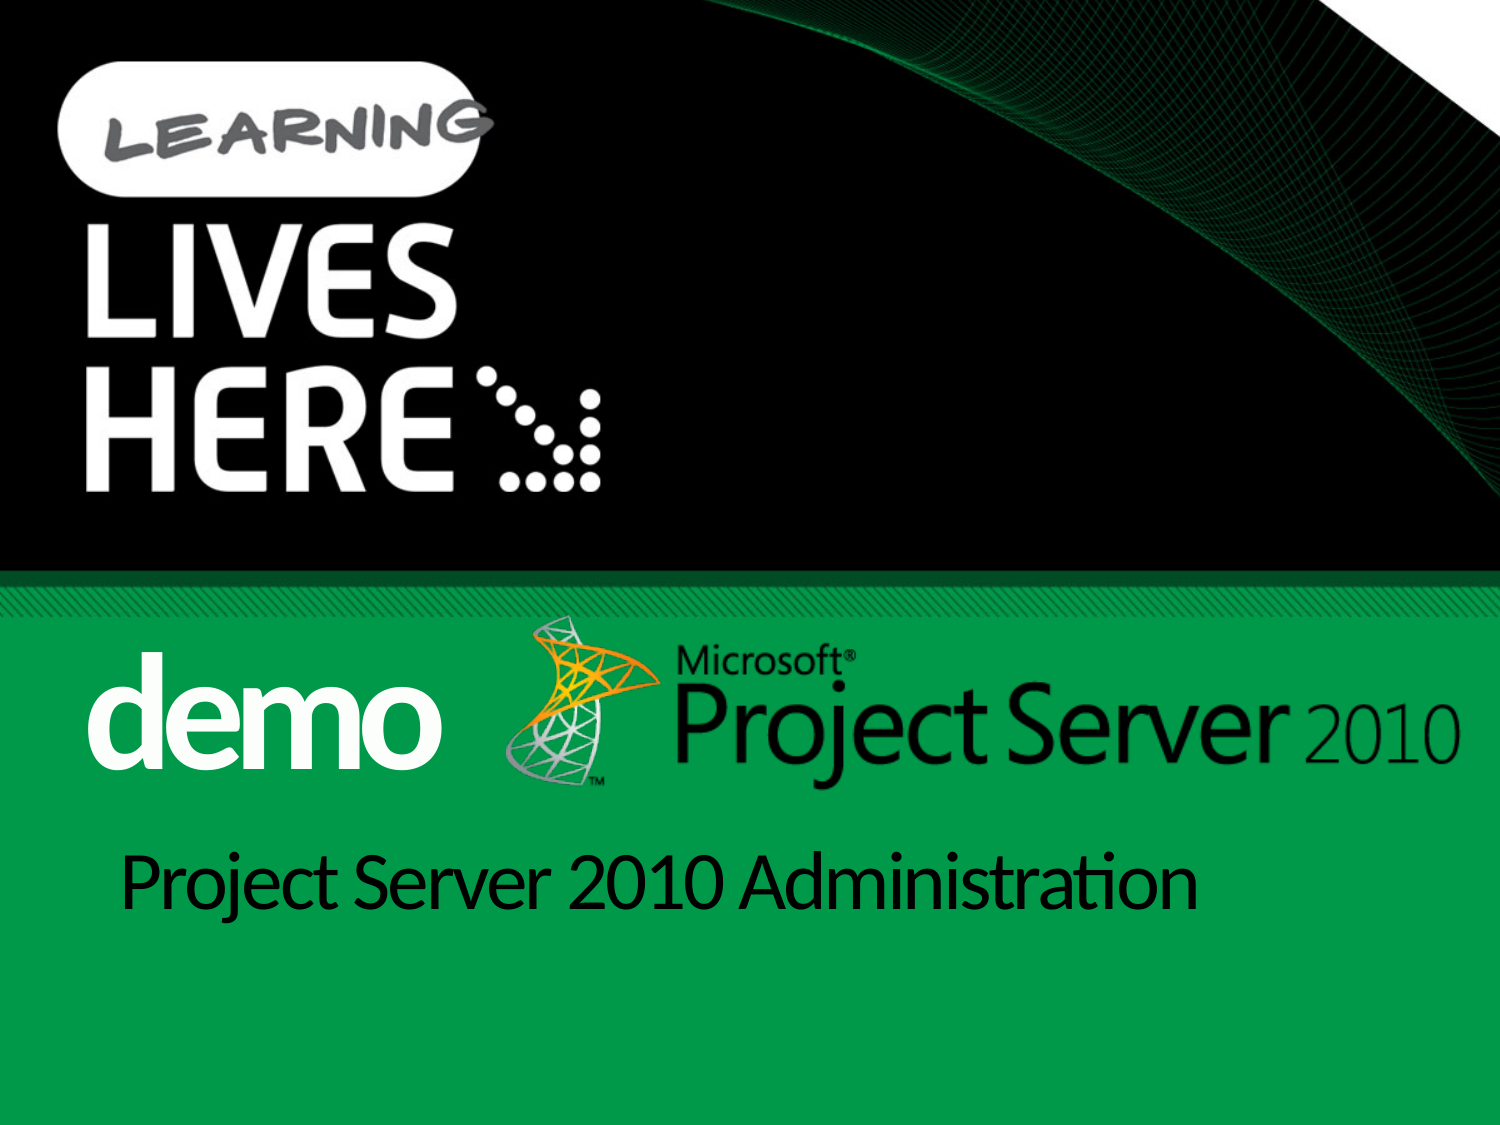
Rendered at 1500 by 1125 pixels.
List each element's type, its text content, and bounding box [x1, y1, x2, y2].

list demo [83, 625, 505, 800]
picture [0, 0, 1500, 1125]
title Project Server 2010 Administration [119, 837, 1500, 962]
